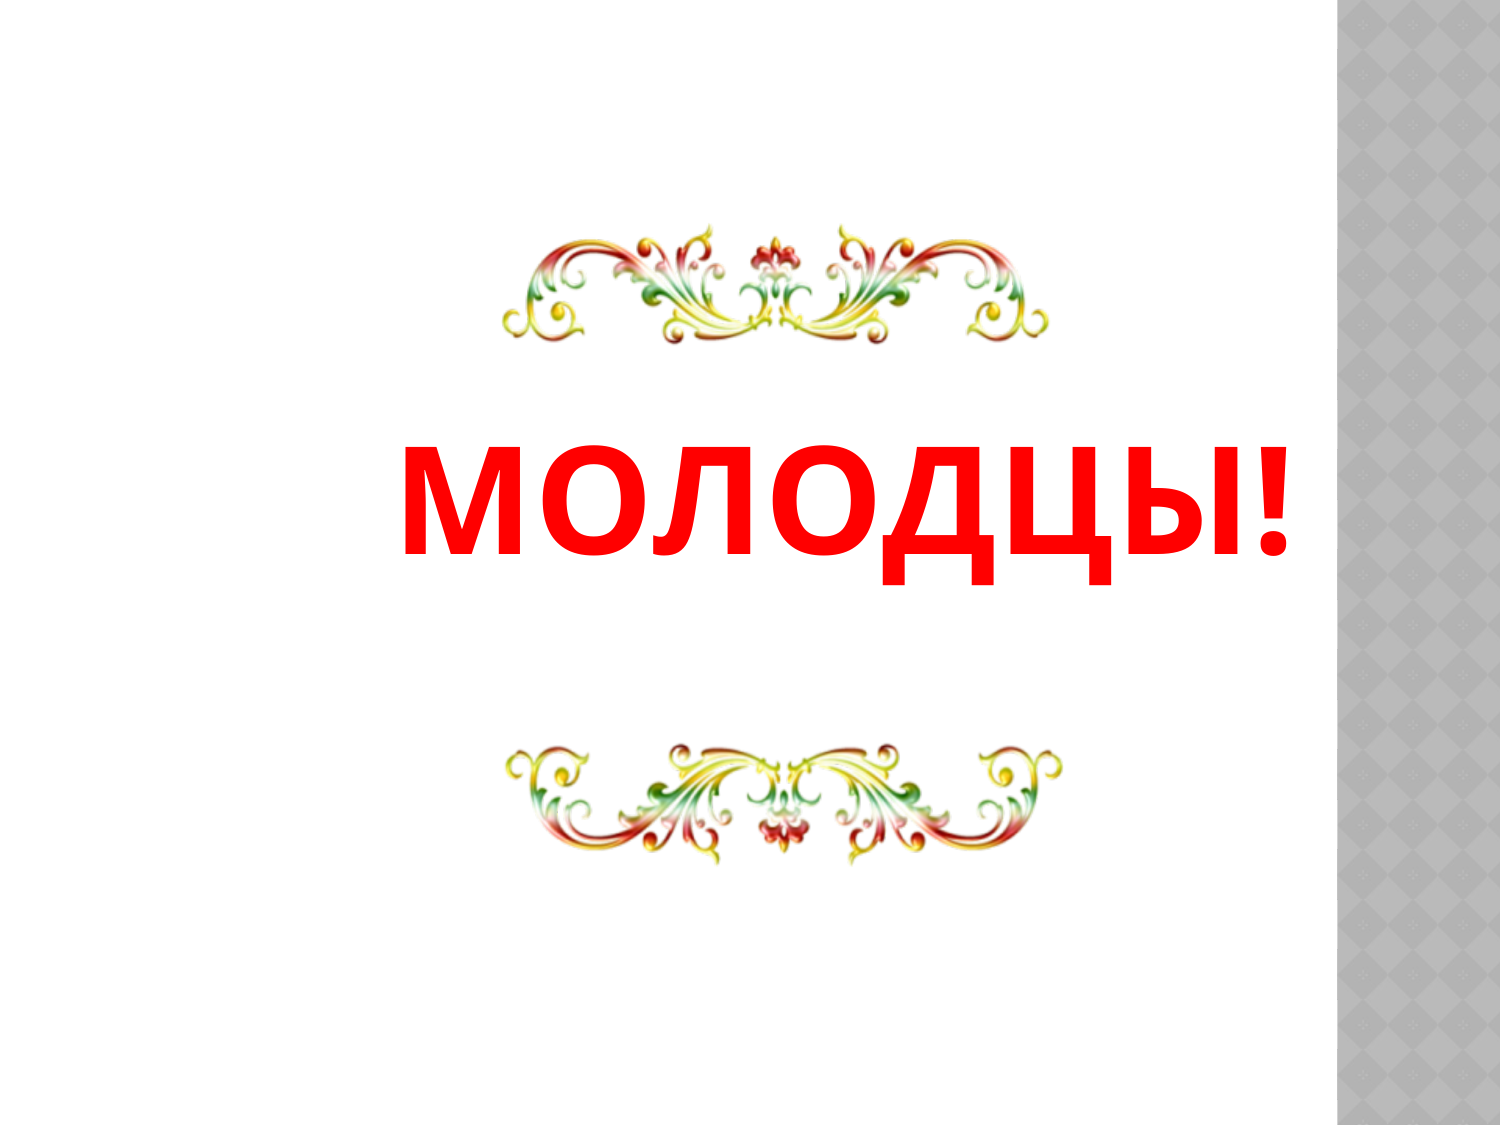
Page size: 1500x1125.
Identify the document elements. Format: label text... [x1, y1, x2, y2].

picture [495, 739, 1064, 871]
picture [501, 219, 1058, 349]
text_box МОЛОДЦЫ! [301, 397, 1388, 592]
